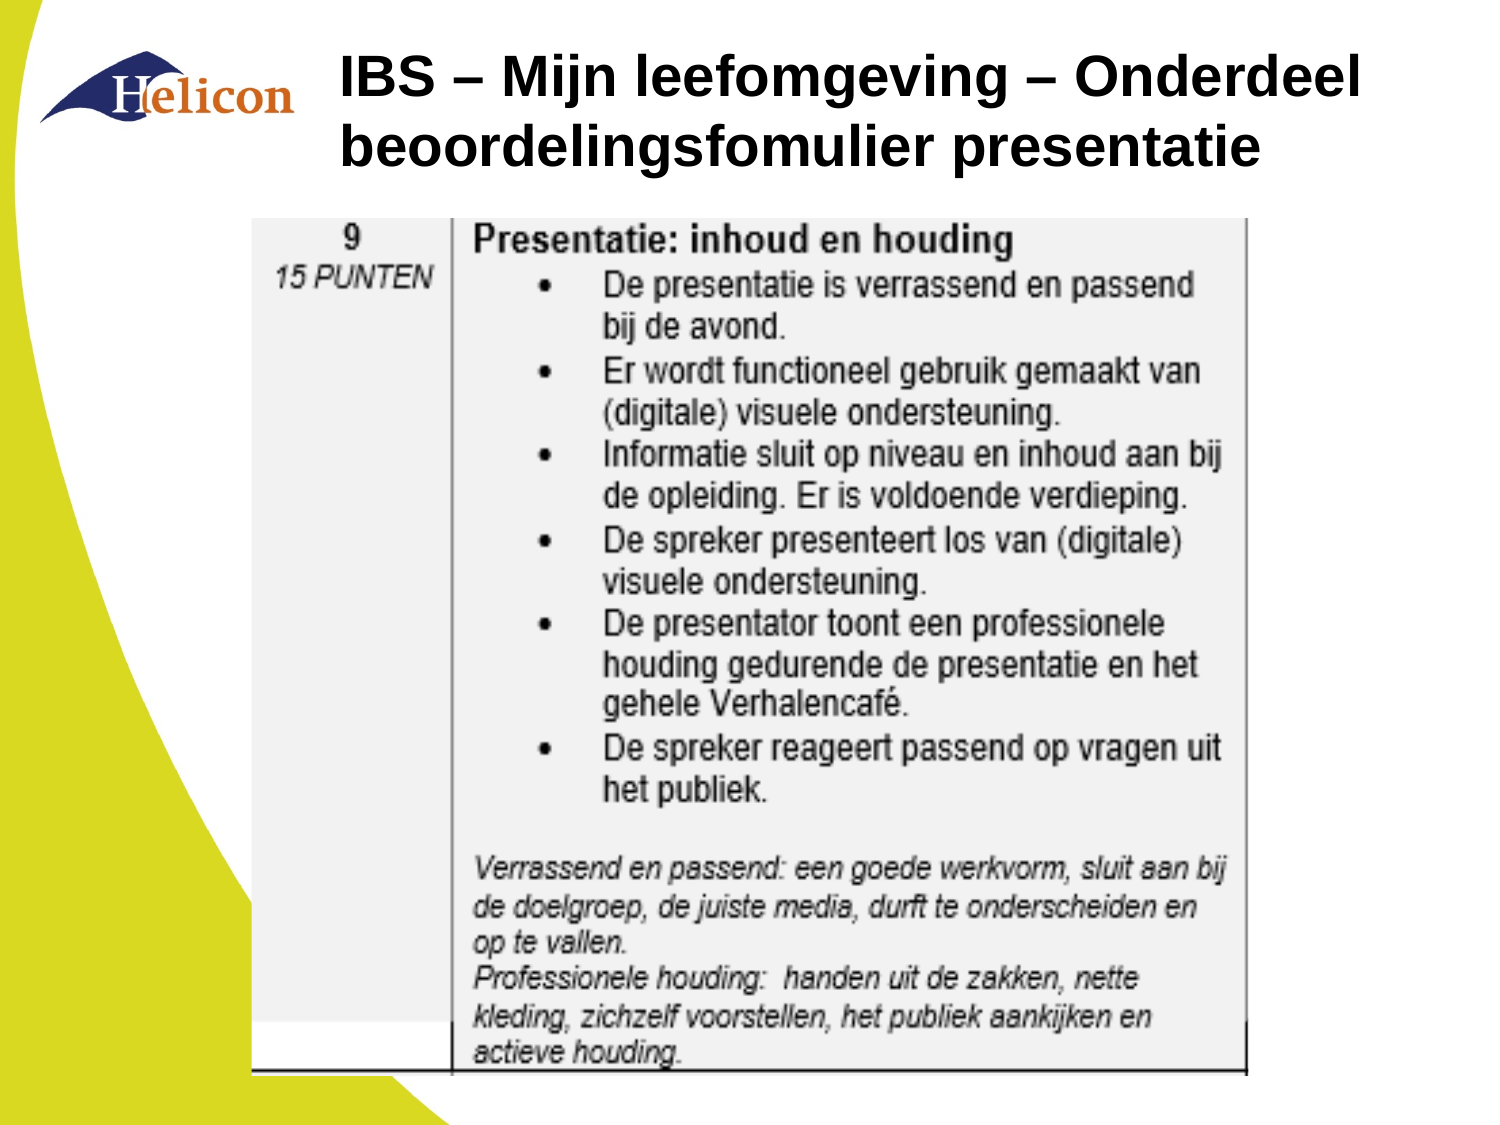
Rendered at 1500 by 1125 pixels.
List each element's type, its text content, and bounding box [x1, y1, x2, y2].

picture [0, 0, 1500, 1125]
title IBS – Mijn leefomgeving – Onderdeel beoordelingsfomulier presentatie [324, 54, 1415, 161]
